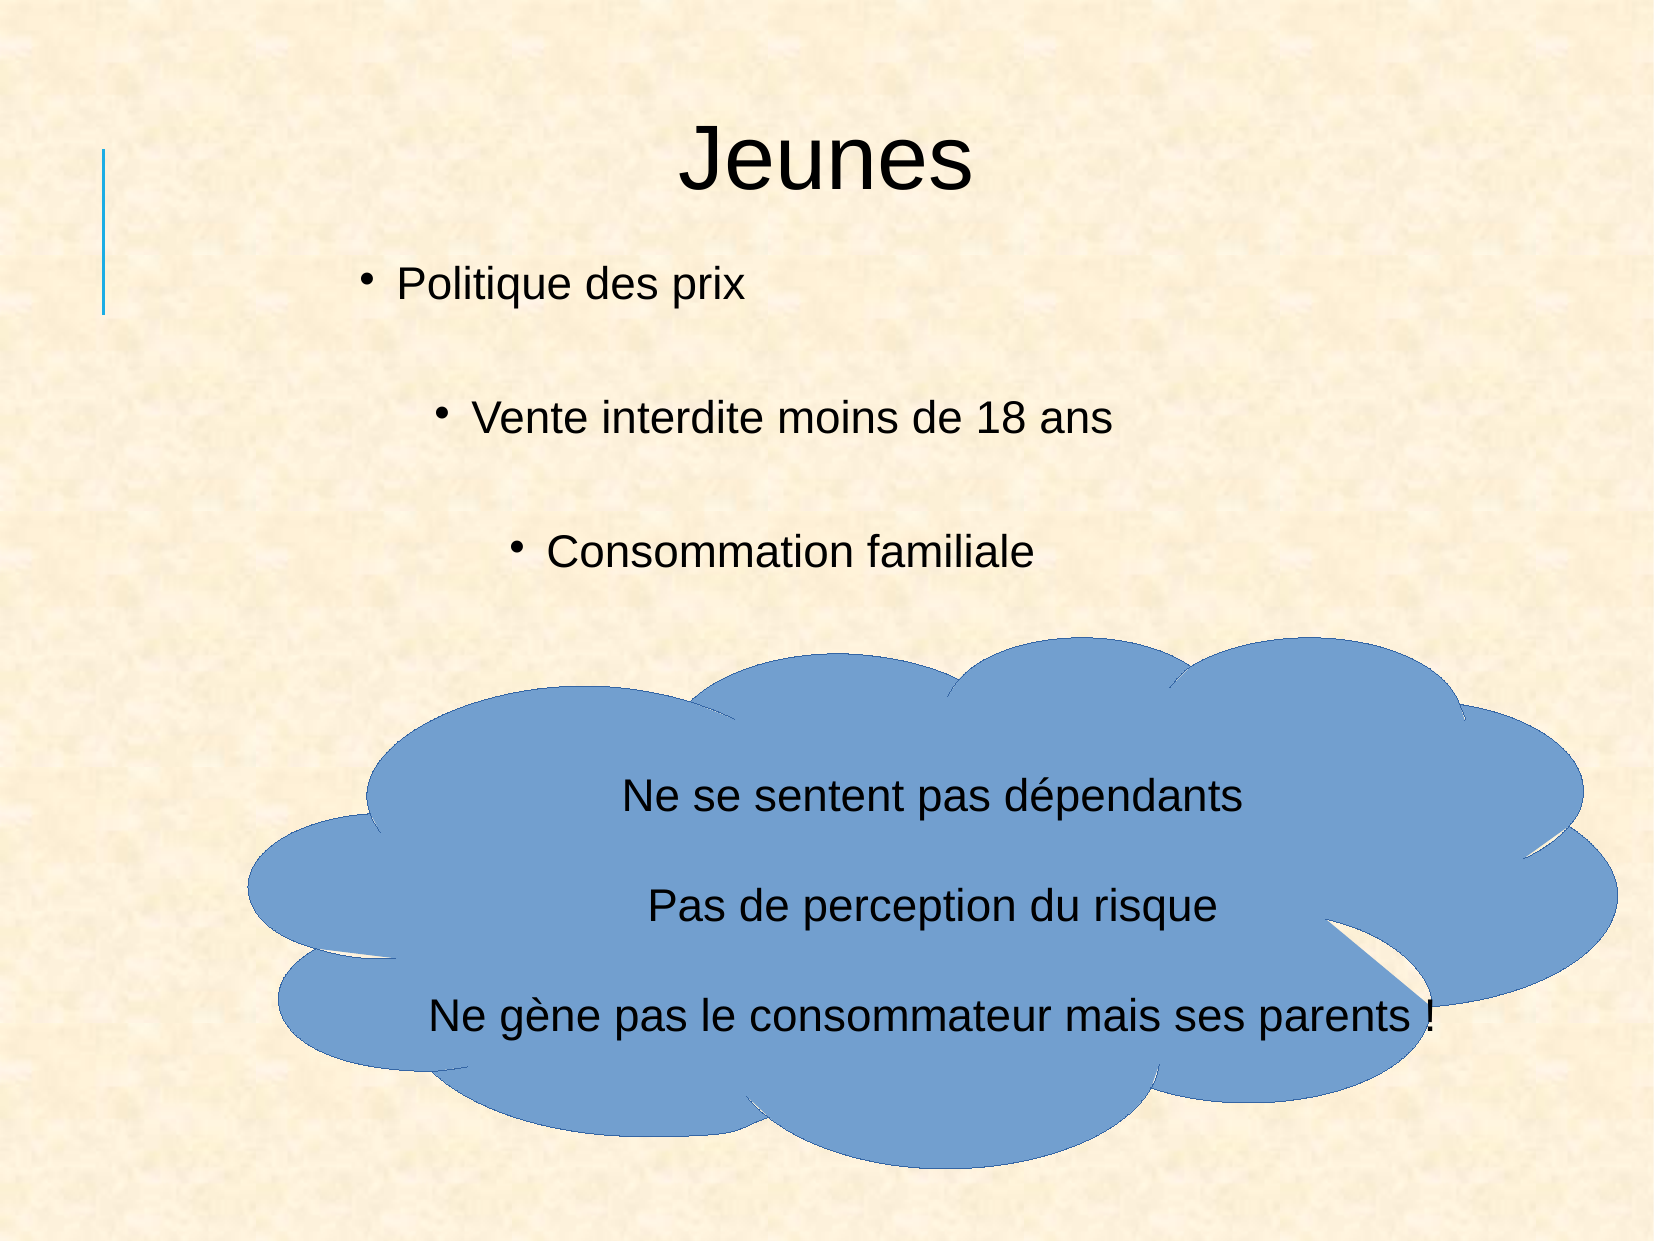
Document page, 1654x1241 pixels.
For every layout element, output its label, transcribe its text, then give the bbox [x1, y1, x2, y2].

text_box Politique des prix Vente interdite moins de 18 ans Consommation familiale [58, 259, 1287, 614]
picture [0, 0, 1654, 1241]
text_box Ne se sentent pas dépendants Pas de perception du risque Ne gène pas le consommateur mais ses parents ! [247, 637, 1618, 1169]
text_box Jeunes [82, 49, 1571, 257]
